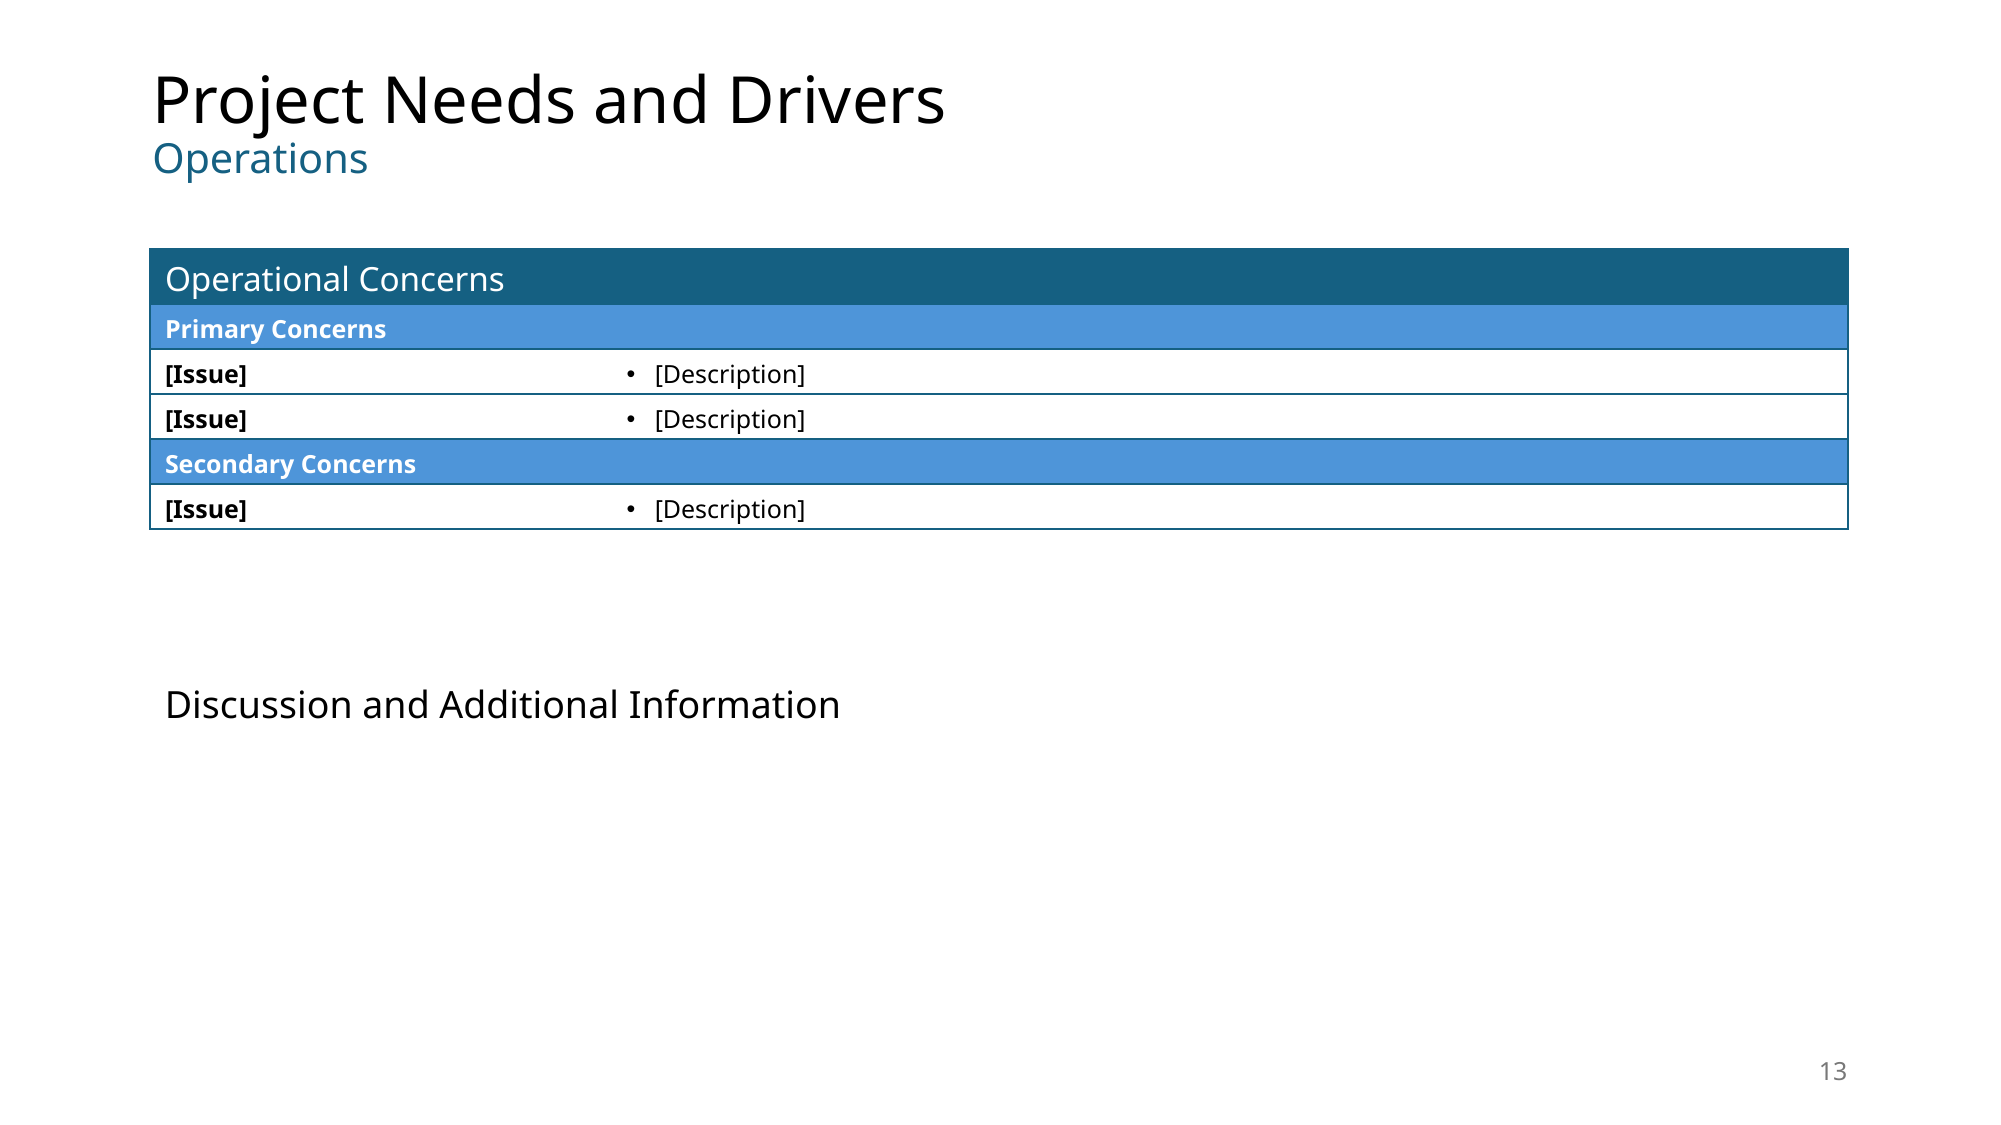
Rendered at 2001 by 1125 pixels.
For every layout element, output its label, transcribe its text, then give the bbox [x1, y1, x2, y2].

slide_number 13 [1412, 1042, 1863, 1103]
table_cell [Description] [612, 506, 1847, 554]
table_cell [Description] [612, 408, 1847, 456]
table_cell Secondary Concerns [151, 457, 612, 505]
text_box Discussion and Additional Information [149, 673, 1808, 734]
table_cell [Issue] [151, 506, 612, 554]
table_cell [Issue] [151, 408, 612, 456]
table_cell Primary Concerns [151, 310, 612, 357]
table_header Operational Concerns [151, 250, 1847, 308]
table_cell [612, 310, 1847, 357]
table_cell [Issue] [151, 359, 612, 406]
table_cell [Description] [612, 359, 1847, 406]
title Project Needs and Drivers Operations [137, 59, 1863, 191]
table_cell [612, 457, 1847, 505]
